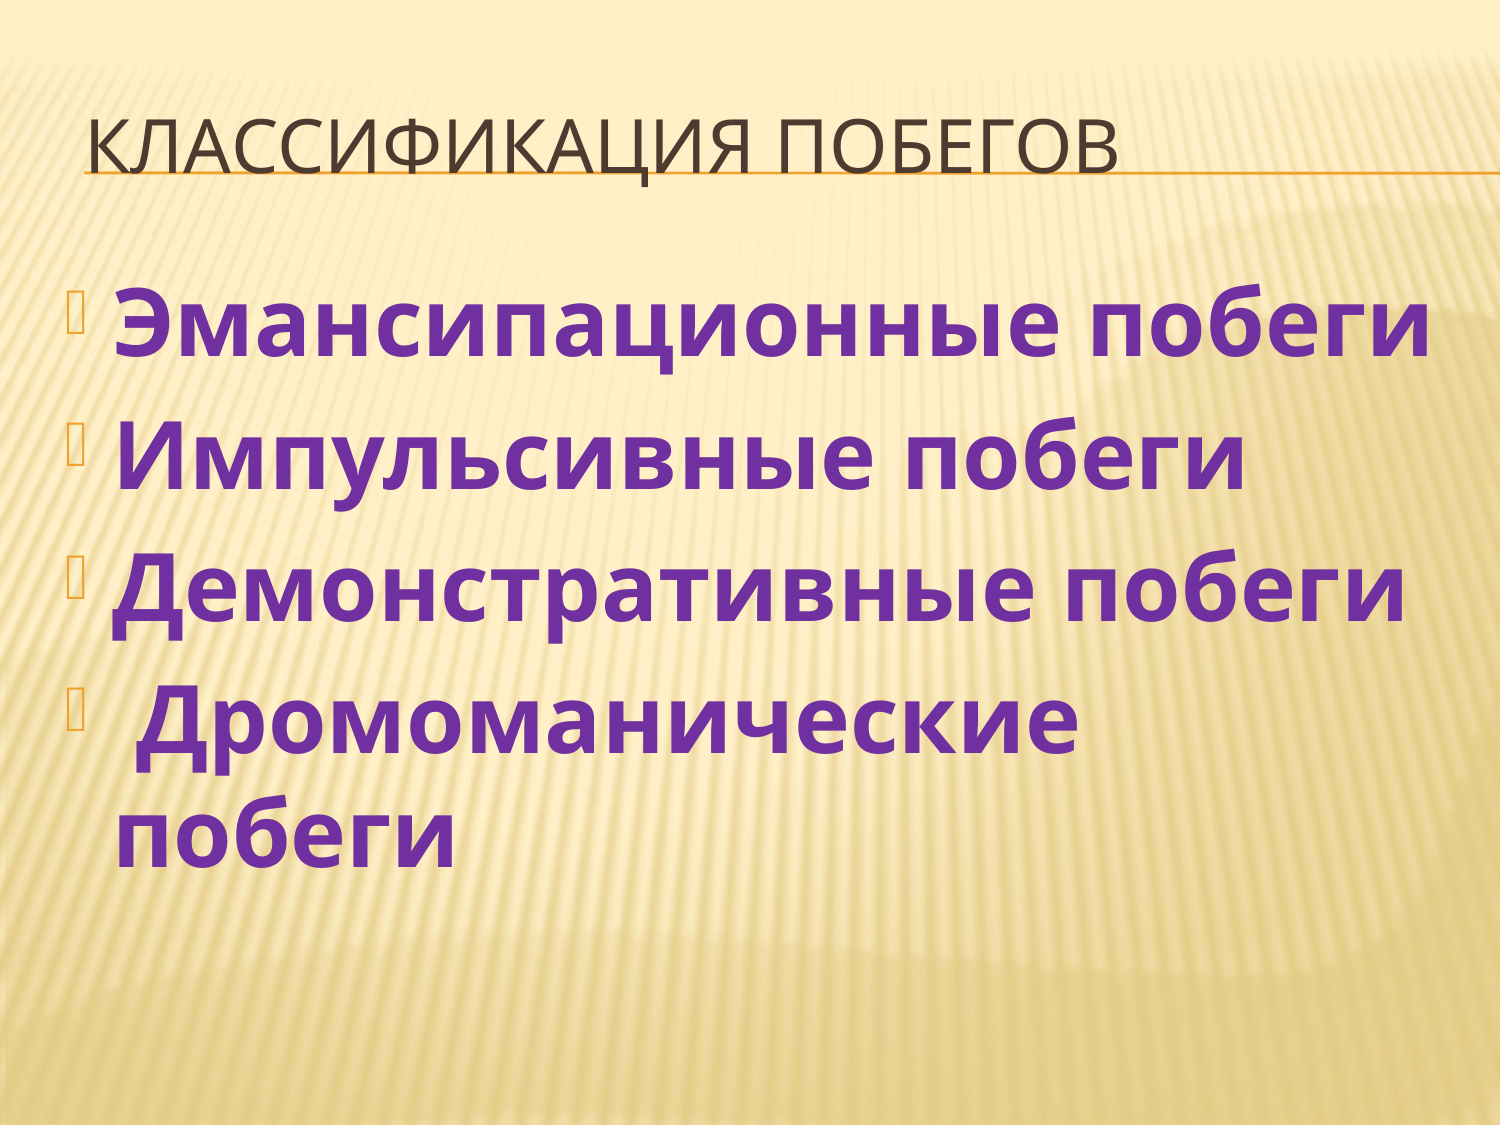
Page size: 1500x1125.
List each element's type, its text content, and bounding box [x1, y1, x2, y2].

list Эмансипационные побеги Импульсивные побеги Демонстративные побеги Дромоманические побеги [50, 254, 1475, 998]
title Классификация побегов [50, 75, 1475, 213]
